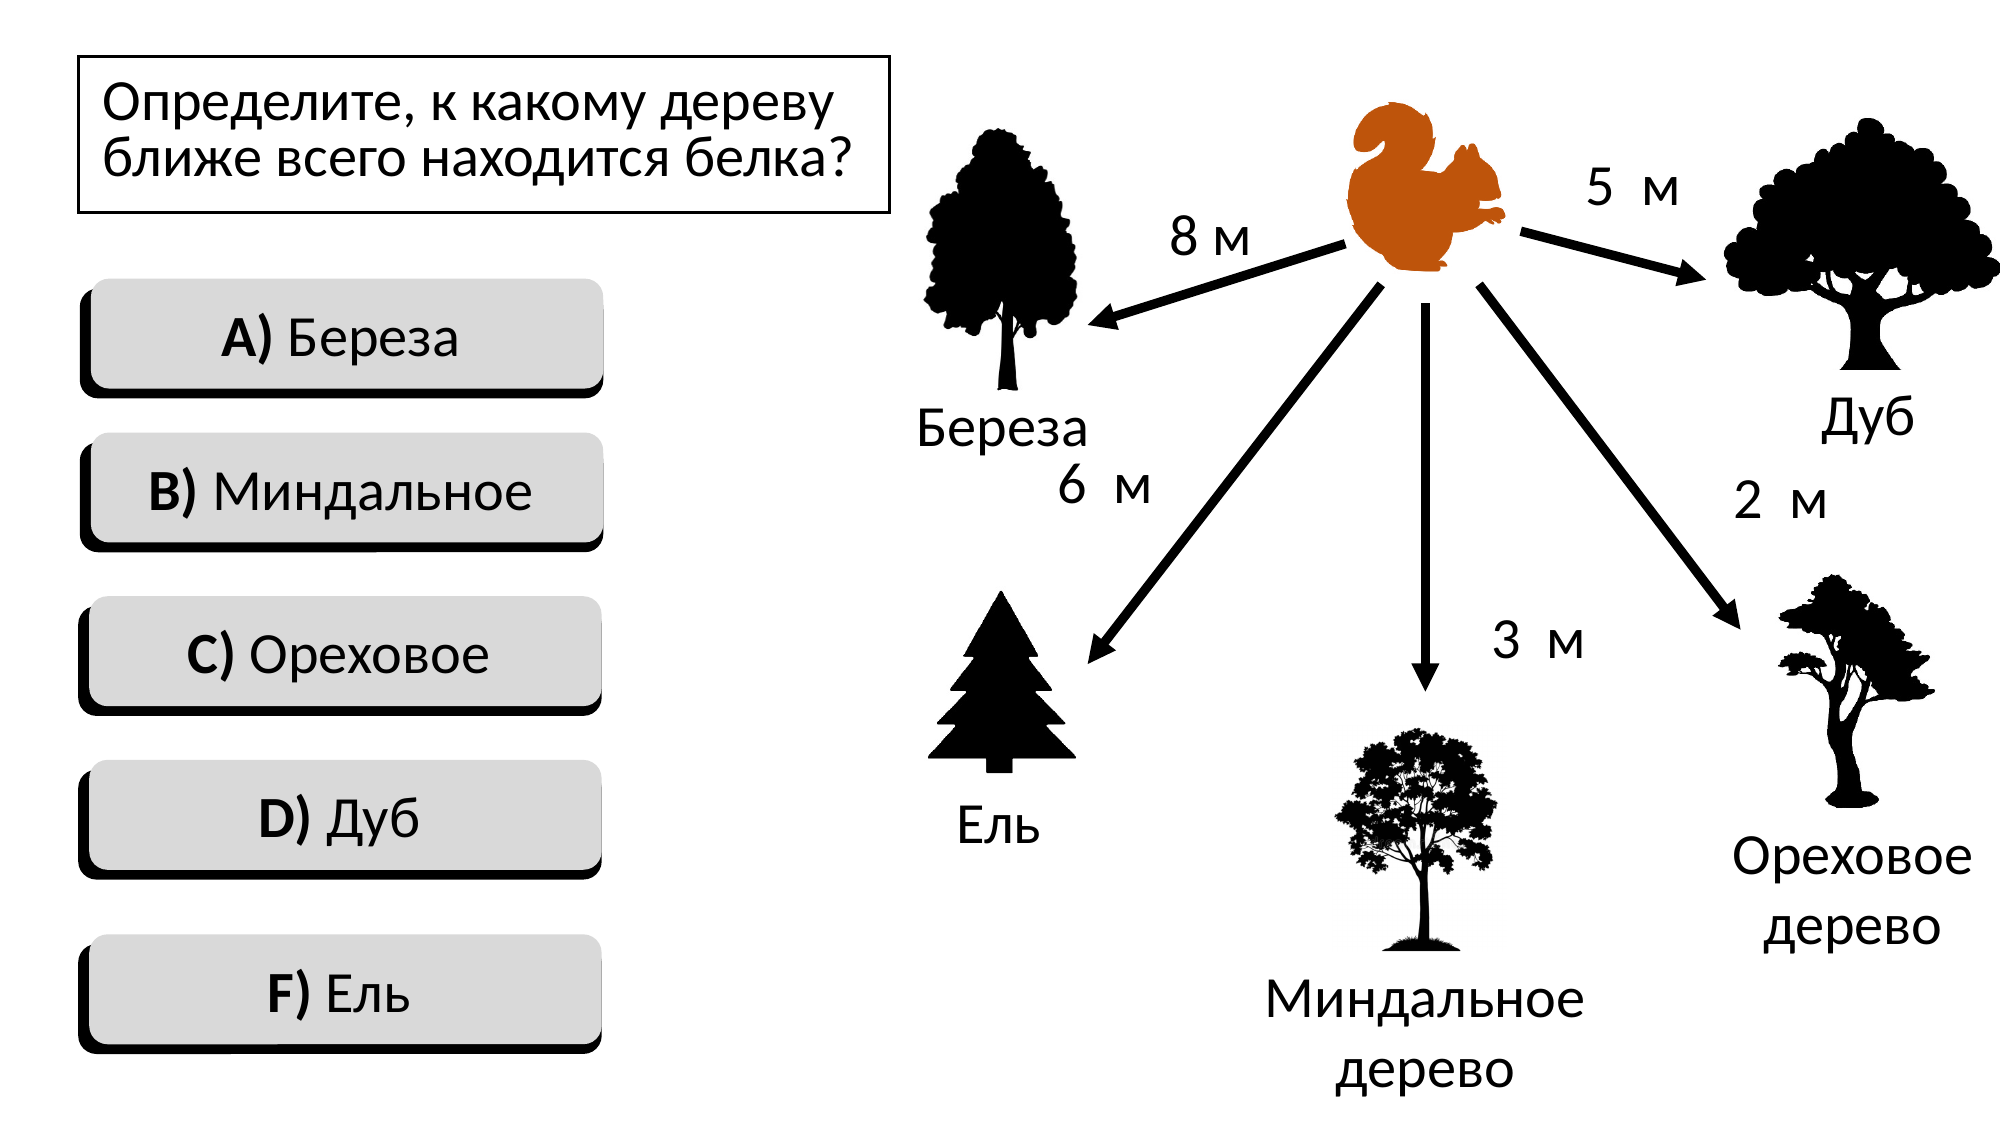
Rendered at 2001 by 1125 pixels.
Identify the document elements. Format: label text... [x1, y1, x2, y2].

text_box Береза [901, 380, 1087, 466]
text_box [1087, 243, 1346, 284]
text_box [77, 55, 890, 213]
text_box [1087, 284, 1382, 664]
text_box [78, 288, 605, 400]
text_box [89, 277, 605, 390]
picture [1332, 93, 1519, 280]
text_box [88, 595, 603, 708]
text_box [89, 431, 605, 544]
text_box B) Миндальное [133, 444, 549, 530]
text_box Миндальное дерево [1249, 951, 1601, 1107]
text_box [77, 606, 603, 717]
text_box Дуб [1806, 370, 1931, 455]
list Определите, к какому дереву ближе всего находится белка? [87, 84, 939, 1066]
picture [1717, 56, 2000, 370]
text_box [78, 442, 605, 554]
text_box [88, 933, 603, 1046]
text_box D) Дуб [243, 772, 436, 857]
text_box C) Ореховое [172, 608, 506, 694]
picture [912, 120, 1088, 399]
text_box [1478, 284, 1741, 630]
text_box [88, 758, 603, 871]
text_box F) Ель [252, 946, 426, 1032]
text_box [1520, 231, 1707, 280]
text_box [77, 769, 603, 881]
picture [1769, 574, 1937, 809]
text_box А) Береза [206, 290, 476, 376]
picture [875, 542, 1128, 821]
picture [1332, 725, 1507, 952]
text_box Ореховое дерево [1717, 808, 1988, 964]
text_box [77, 944, 603, 1056]
text_box Ель [941, 821, 1057, 863]
text_box [1346, 251, 1717, 358]
text_box 8 м [1154, 189, 1267, 243]
